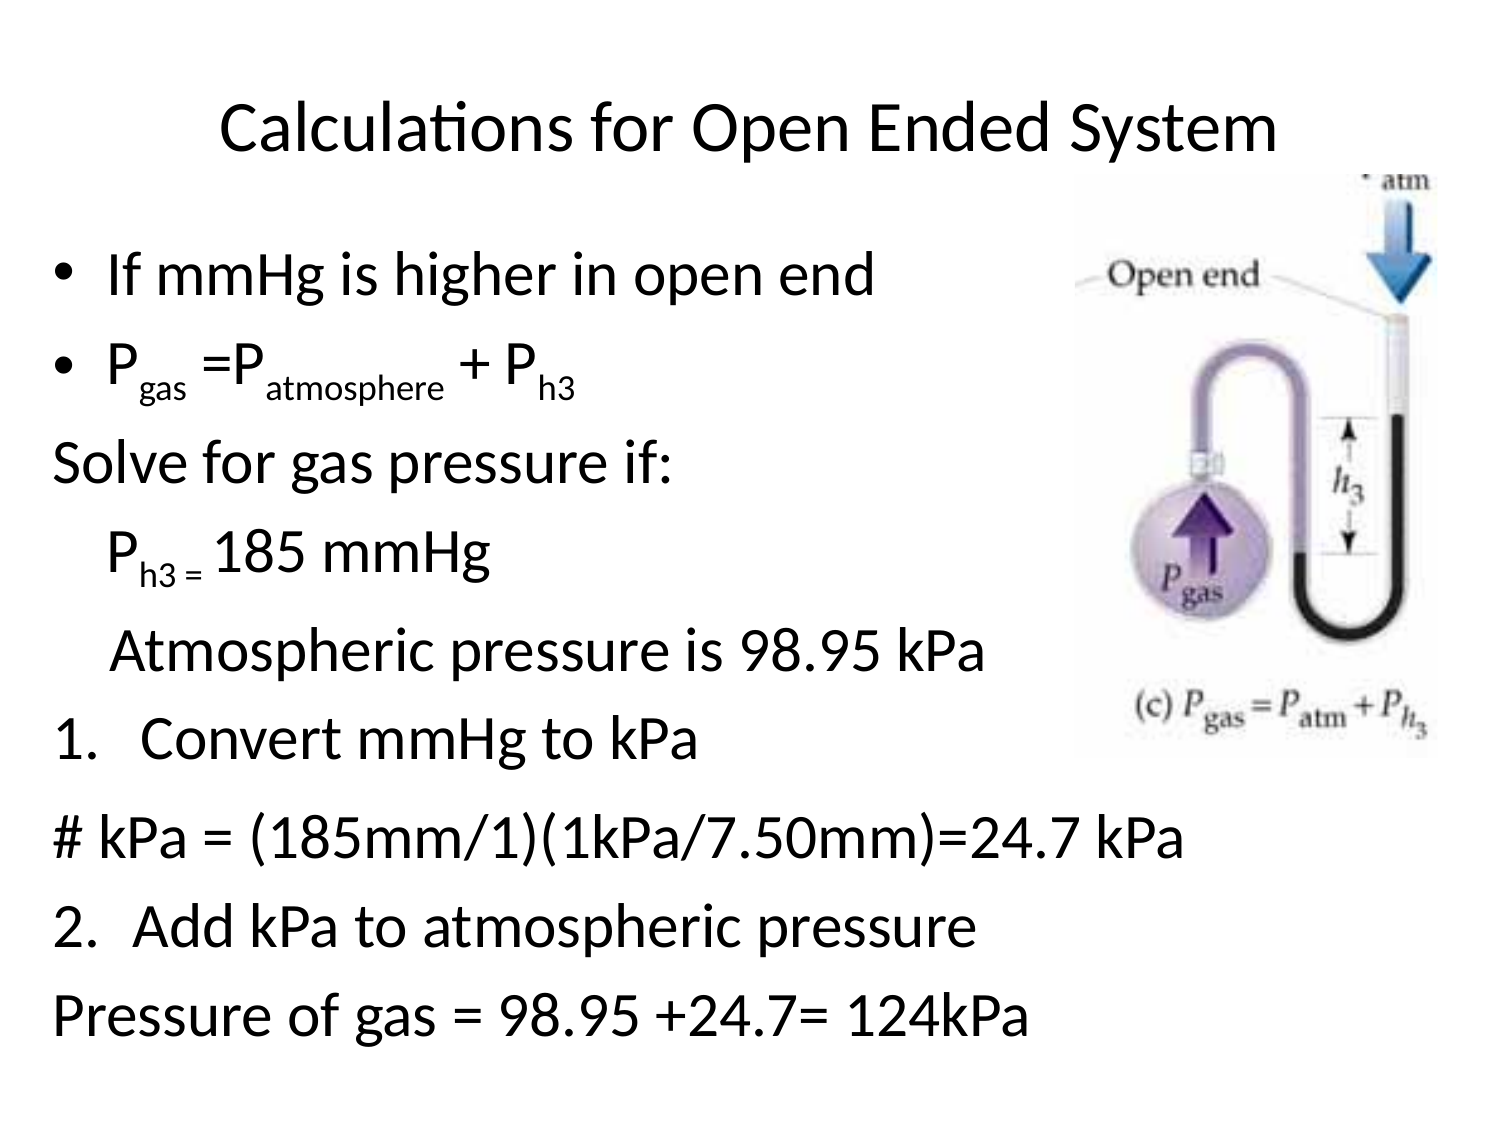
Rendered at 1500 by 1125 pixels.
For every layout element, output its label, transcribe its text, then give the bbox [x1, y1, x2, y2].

picture [1074, 174, 1438, 758]
title Calculations for Open Ended System [75, 45, 1425, 200]
list If mmHg is higher in open end Pgas =Patmosphere + Ph3 Solve for gas pressure if: Ph3 = 185 mmHg Atmospheric pressure is 98.95 kPa Convert mmHg to kPa # kPa = (185mm/1)(1kPa/7.50mm)=24.7 kPa Add kPa to atmospheric pressure Pressure of gas = 98.95 +24.7= 124kPa [37, 224, 1425, 1063]
